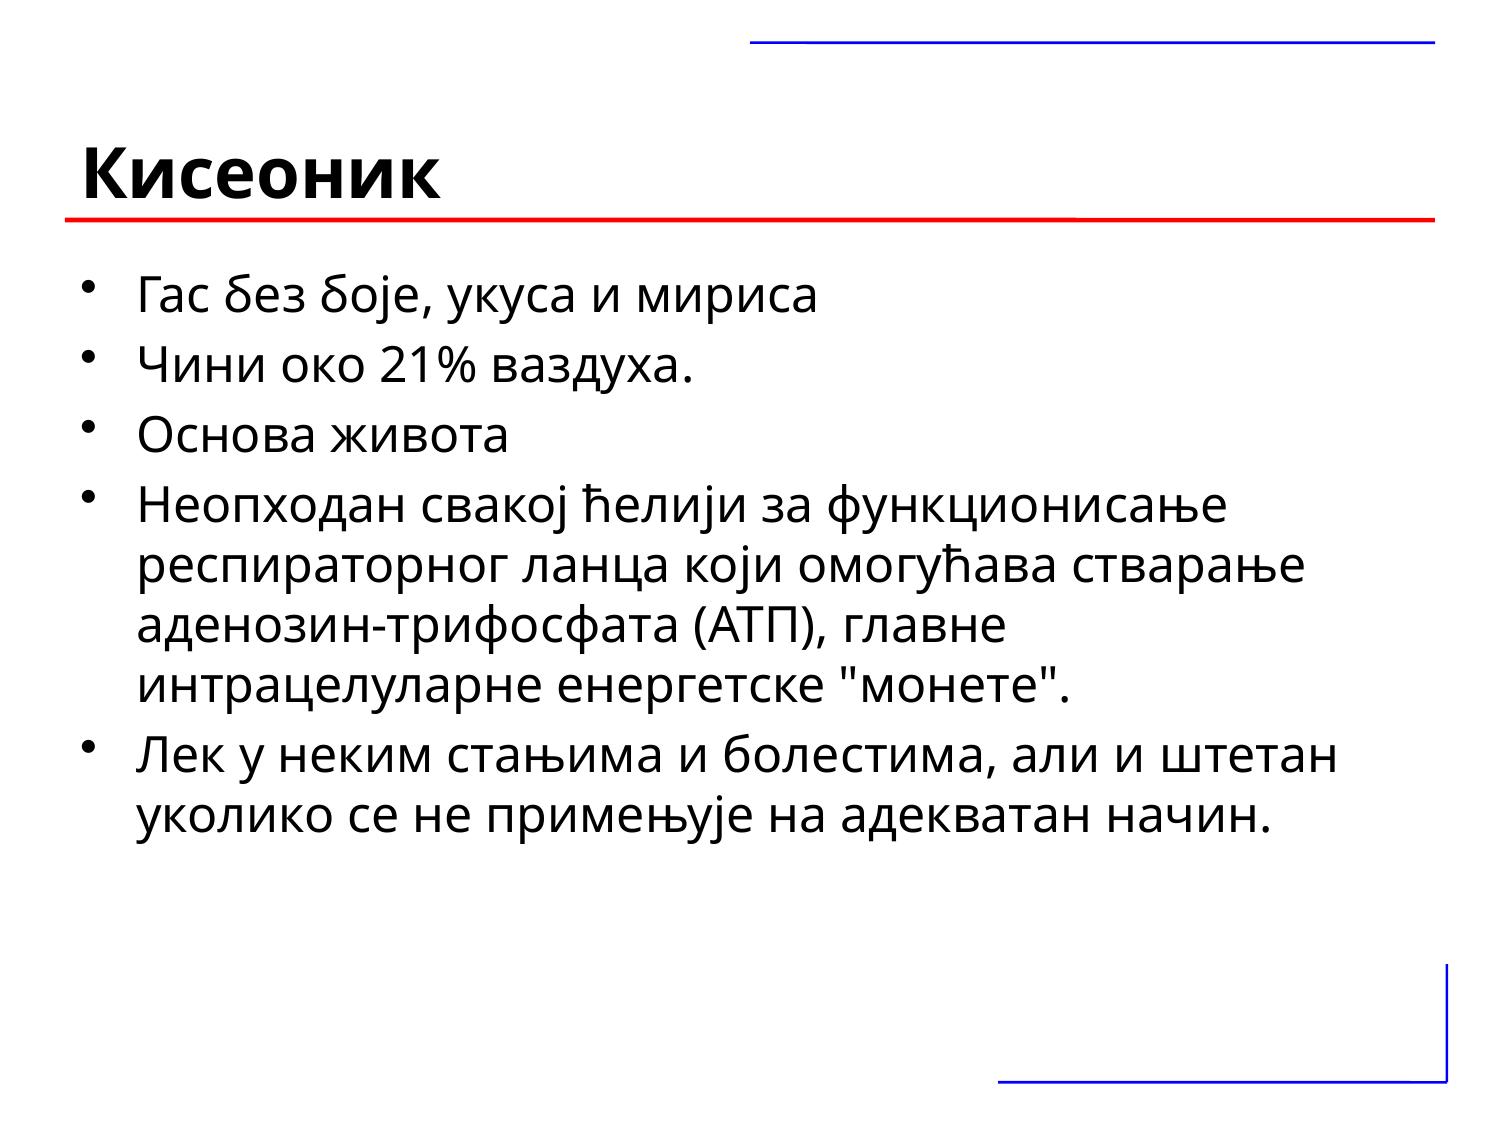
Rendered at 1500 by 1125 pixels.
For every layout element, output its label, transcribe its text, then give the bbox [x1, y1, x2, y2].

title Кисеоник [64, 42, 1414, 221]
list Гас без боје, укуса и мириса Чини око 21% ваздуха. Oснова живота Неопходан свакој ћелији за функционисање респираторног ланца који омогућава стварање аденозин-трифосфата (АТП), главне интрацелуларне енергетске "монете". Лек у неким стањима и болестима, али и штетан уколико се не примењује на адекватан начин. [64, 255, 1442, 1006]
